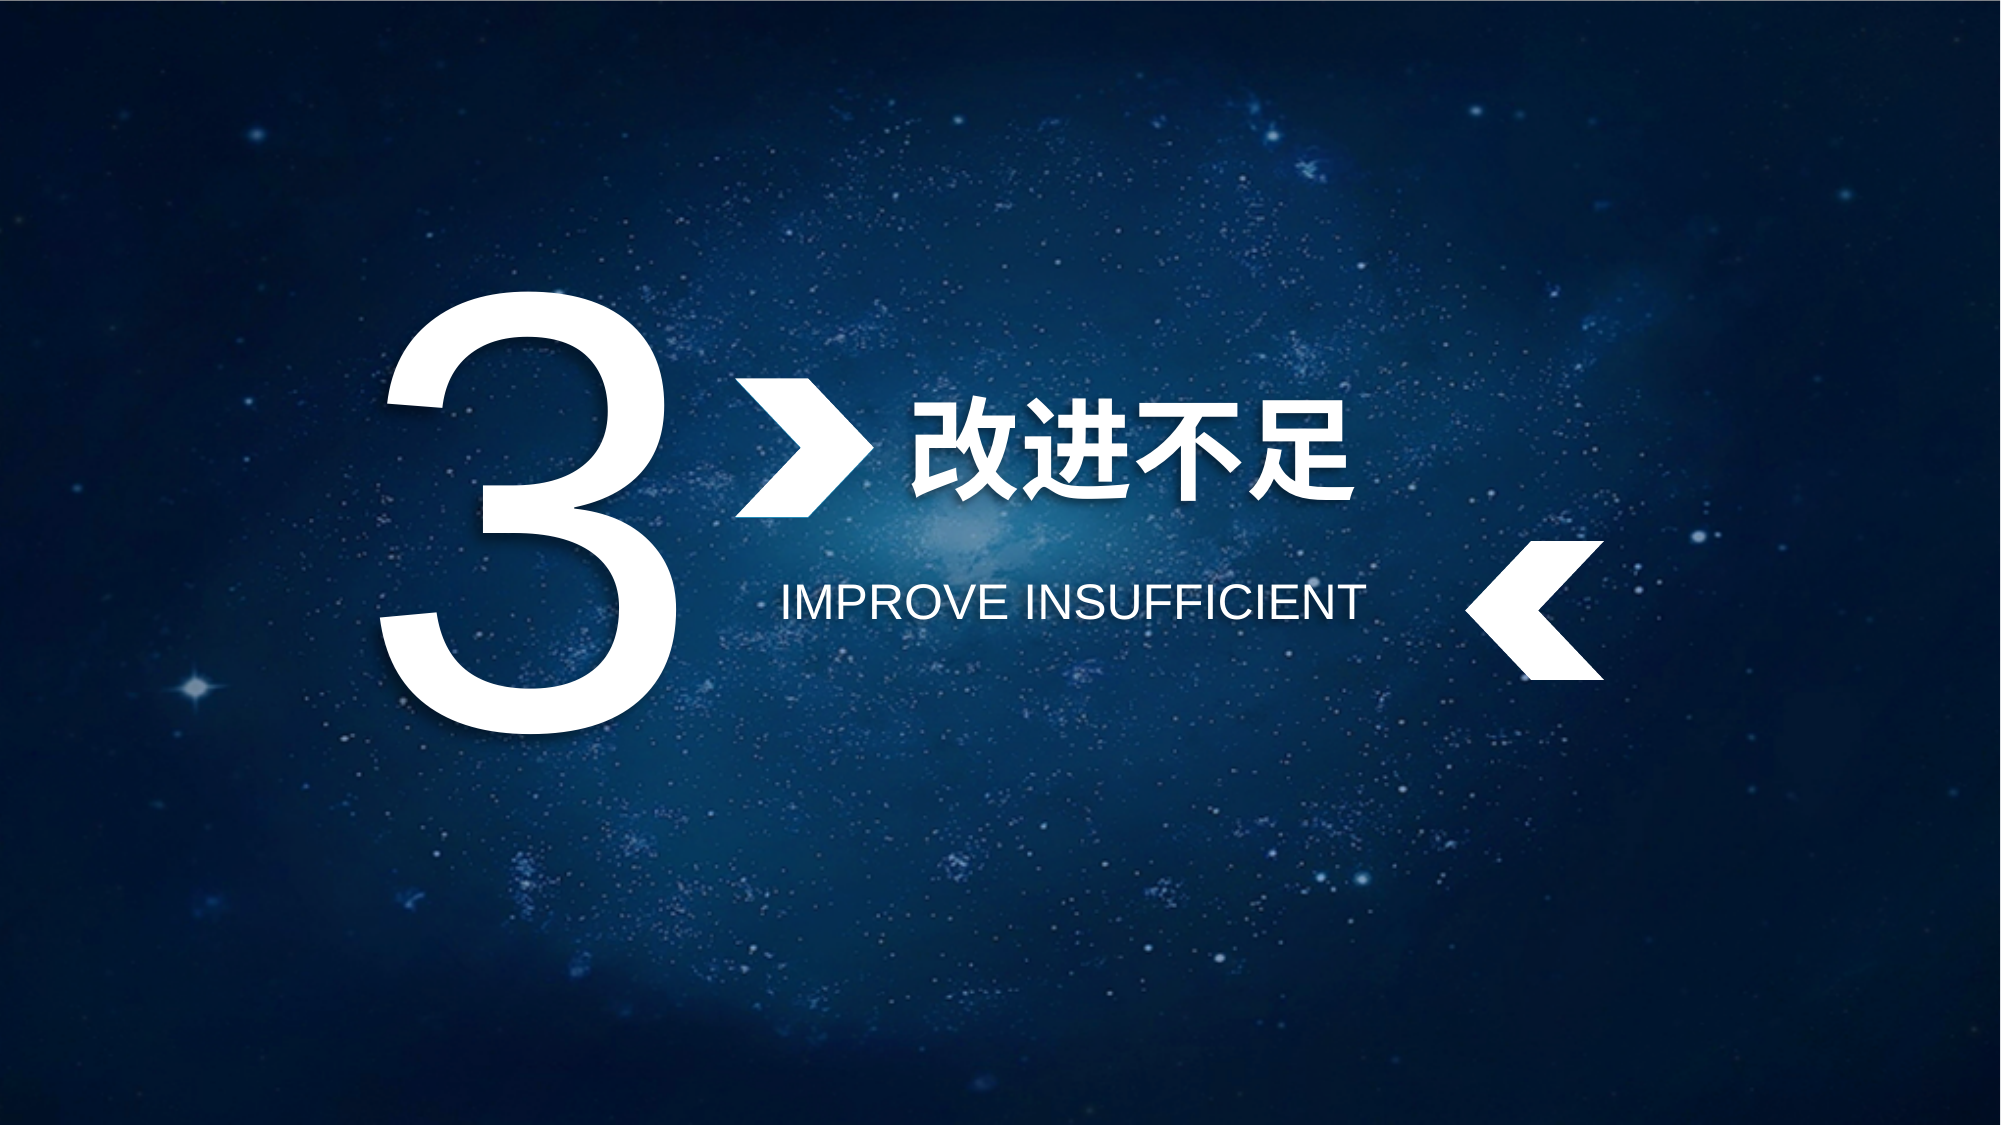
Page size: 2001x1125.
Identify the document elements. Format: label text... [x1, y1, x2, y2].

text_box [732, 377, 876, 519]
text_box [1463, 540, 1607, 681]
text_box 改进不足 [892, 371, 1373, 522]
text_box IMPROVE INSUFFICIENT [764, 562, 1383, 638]
text_box 3 [341, 96, 719, 861]
picture [0, 0, 2001, 1125]
